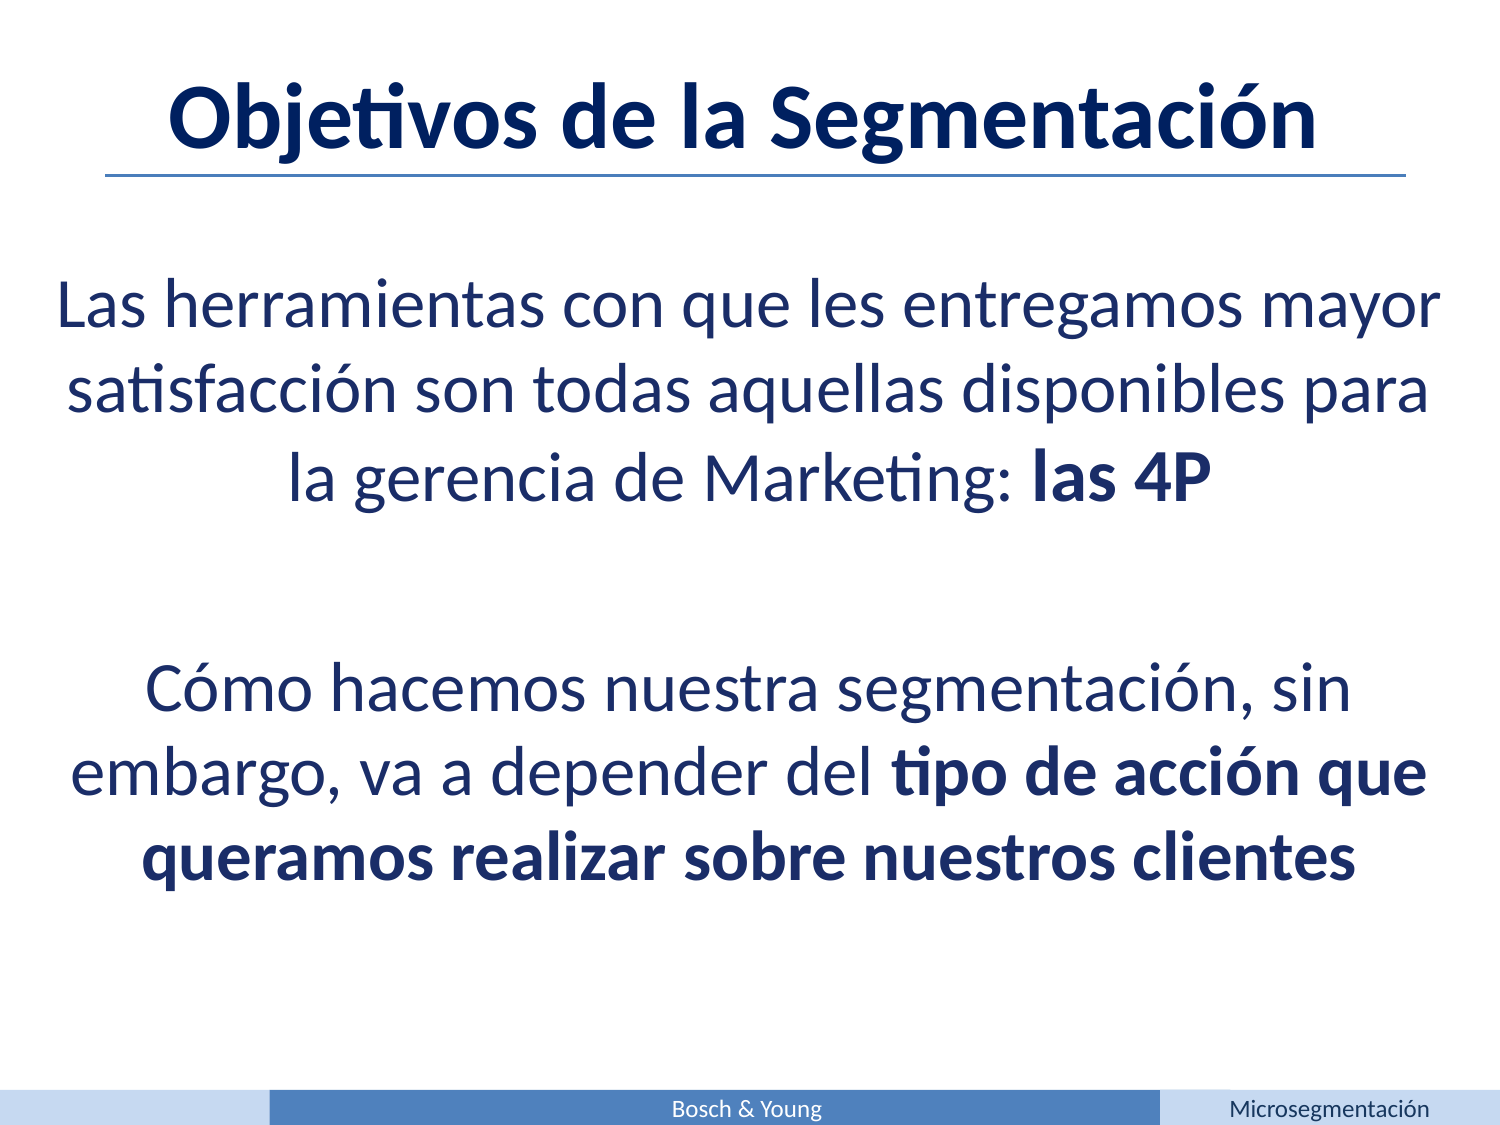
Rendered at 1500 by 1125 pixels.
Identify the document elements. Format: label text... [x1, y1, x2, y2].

text_box Cómo hacemos nuestra segmentación, sin embargo, va a depender del tipo de acción que queramos realizar sobre nuestros clientes [35, 632, 1465, 903]
text_box [0, 1088, 272, 1125]
text_box Objetivos de la Segmentación [58, 46, 1430, 175]
text_box Bosch & Young [272, 1088, 1158, 1125]
text_box Microsegmentación [1158, 1088, 1500, 1125]
text_box Las herramientas con que les entregamos mayor satisfacción son todas aquellas disponibles para la gerencia de Marketing: las 4P [35, 249, 1465, 525]
